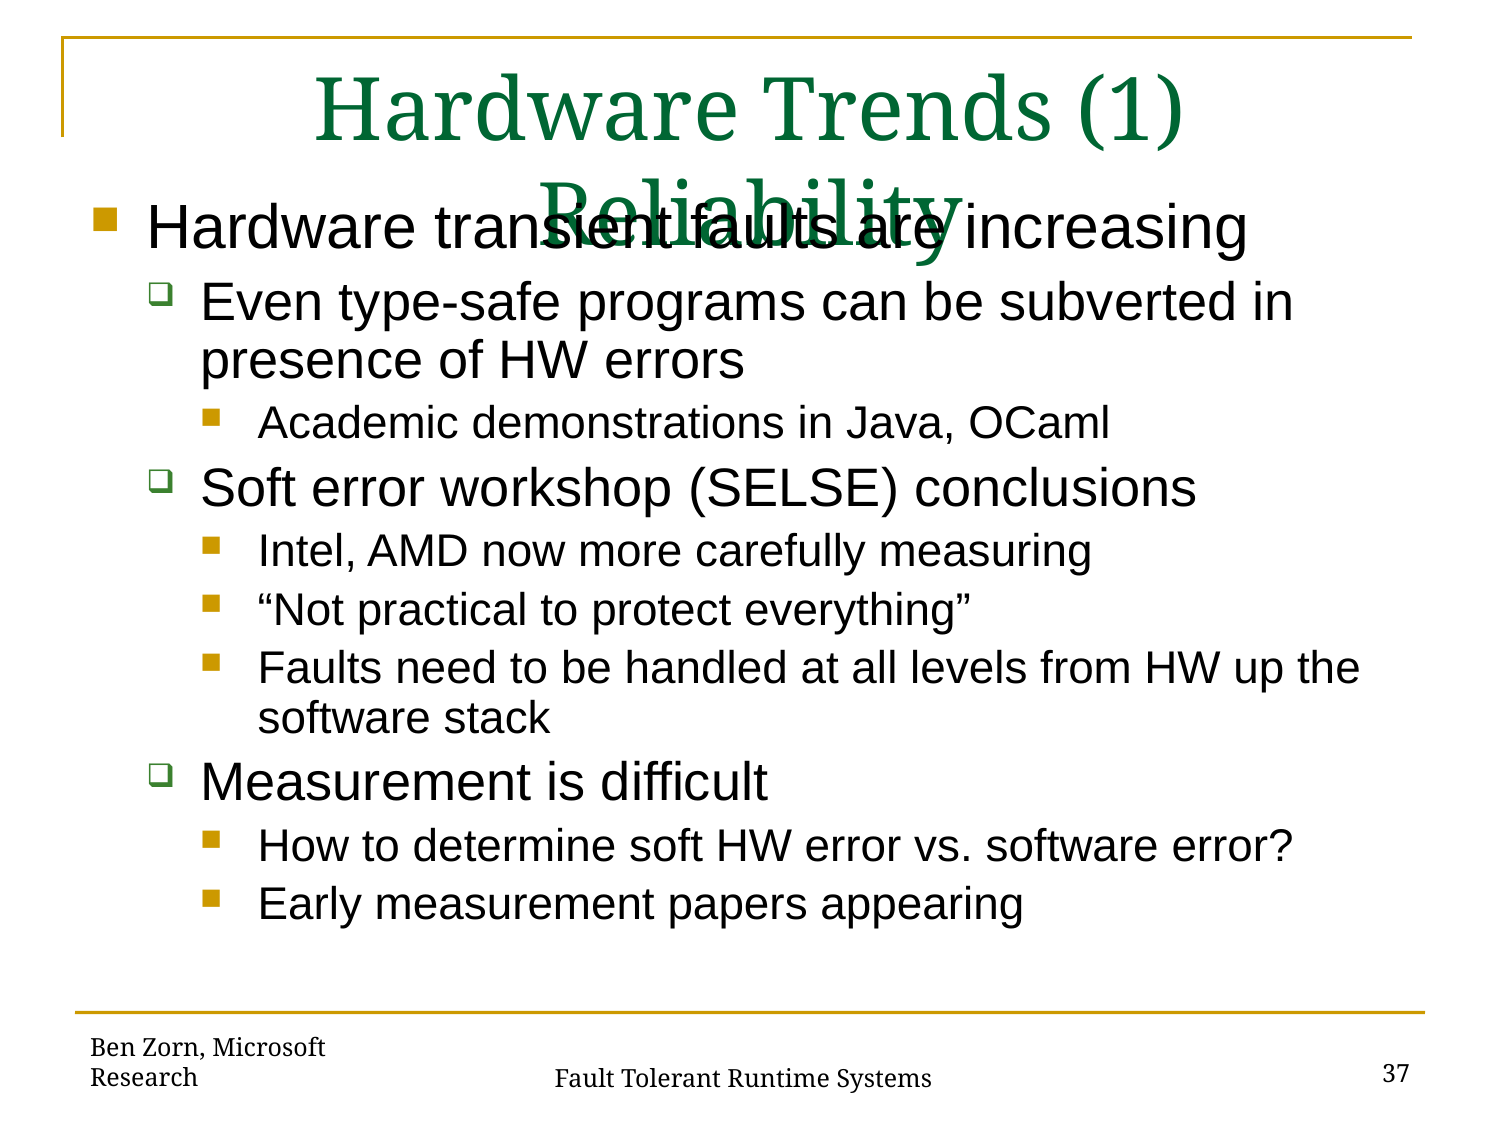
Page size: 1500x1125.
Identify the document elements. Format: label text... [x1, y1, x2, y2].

slide_number Ben Zorn, Microsoft Research [74, 1023, 426, 1100]
list Hardware transient faults are increasing Even type-safe programs can be subverted in presence of HW errors Academic demonstrations in Java, OCaml Soft error workshop (SELSE) conclusions Intel, AMD now more carefully measuring “Not practical to protect everything” Faults need to be handled at all levels from HW up the software stack Measurement is difficult How to determine soft HW error vs. software error? Early measurement papers appearing [74, 187, 1426, 1006]
slide_number 37 [1074, 1023, 1426, 1100]
footer Fault Tolerant Runtime Systems [449, 1024, 1038, 1101]
title Hardware Trends (1) Reliability [74, 45, 1426, 187]
